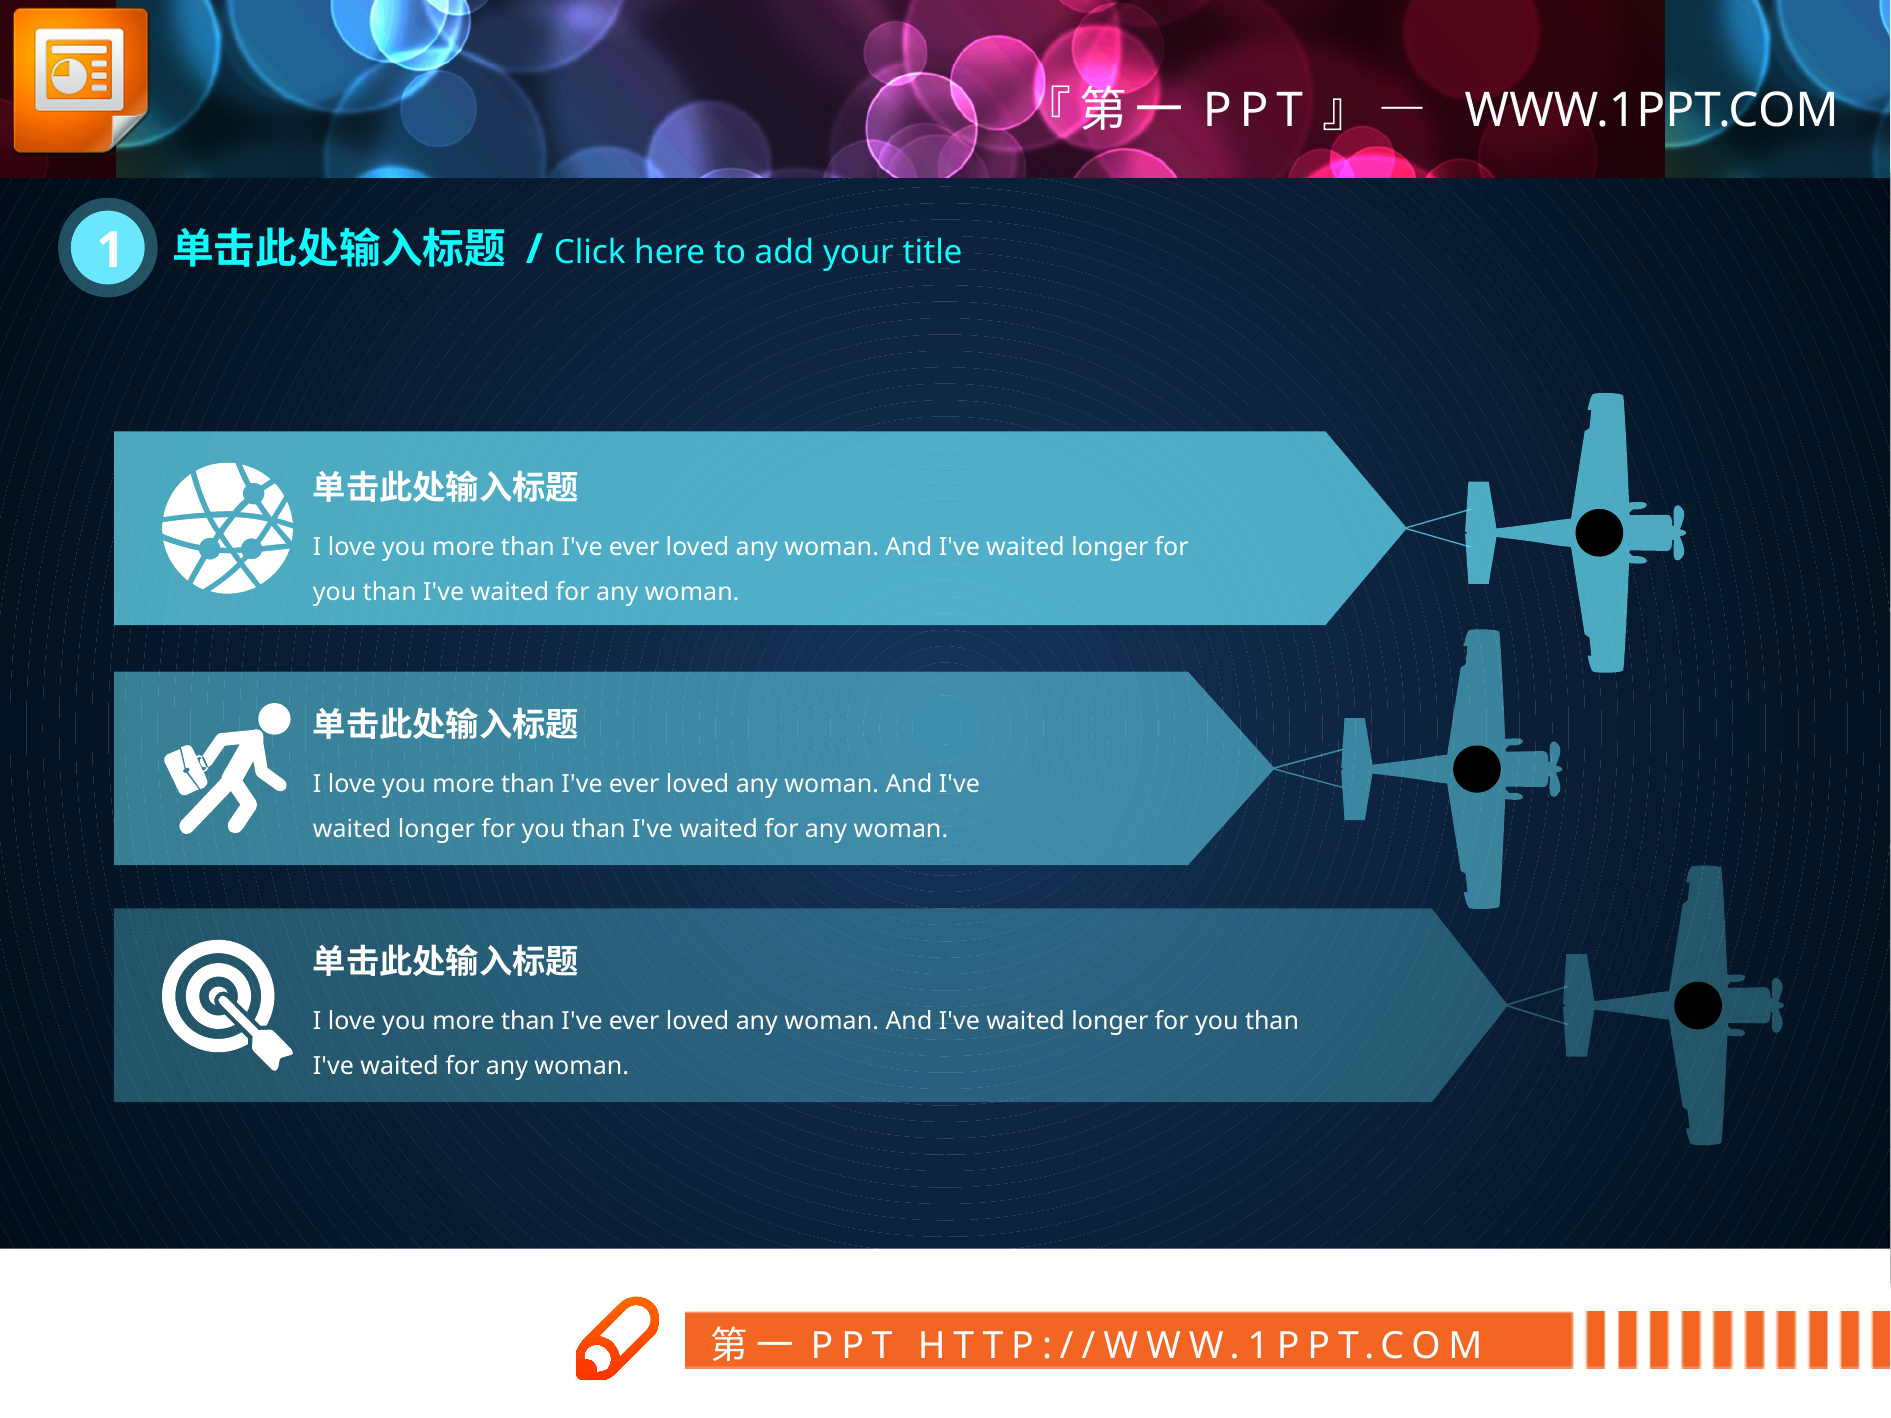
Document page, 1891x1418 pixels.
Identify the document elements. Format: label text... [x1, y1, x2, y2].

picture [0, 0, 1891, 178]
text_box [57, 197, 158, 298]
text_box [113, 864, 1785, 1146]
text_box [113, 628, 1563, 864]
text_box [297, 924, 1342, 1089]
picture [685, 1311, 1891, 1369]
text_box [297, 687, 1080, 852]
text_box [113, 392, 1687, 674]
text_box 单击此处输入标题 / Click here to add your title [162, 214, 1017, 280]
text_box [297, 450, 1252, 615]
